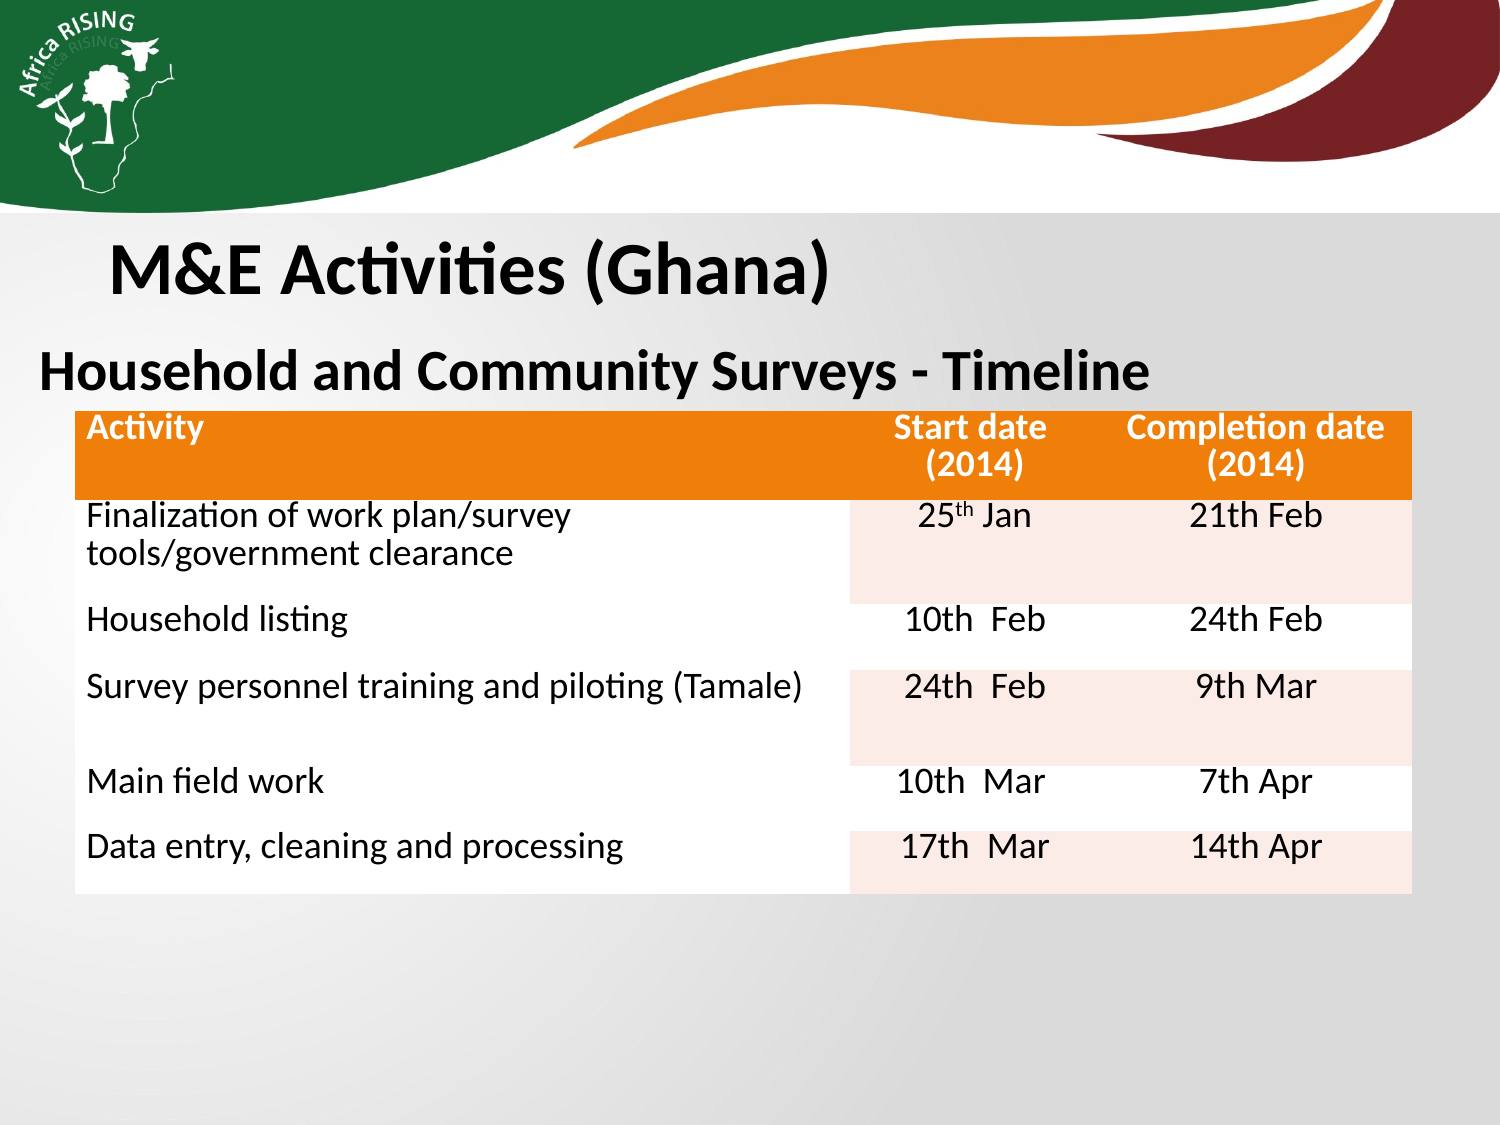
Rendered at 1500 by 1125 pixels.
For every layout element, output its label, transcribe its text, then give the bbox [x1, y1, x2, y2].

table_header Completion date (2014) [1100, 411, 1412, 500]
table_cell Data entry, cleaning and processing [75, 831, 850, 894]
table_cell Household listing [75, 604, 850, 670]
table_cell Finalization of work plan/survey tools/government clearance [75, 500, 850, 604]
table_cell 7th Apr [1100, 766, 1412, 831]
table_cell 14th Apr [1100, 831, 1412, 894]
list M&E Activities (Ghana) [75, 212, 1463, 288]
table_cell Survey personnel training and piloting (Tamale) [75, 670, 850, 766]
table_cell 10th Mar [850, 766, 1100, 831]
table_header Start date (2014) [850, 411, 1100, 500]
text_box Household and Community Surveys - Timeline [24, 324, 1413, 410]
picture [0, 0, 1500, 213]
table_cell 25th Jan [850, 500, 1100, 604]
table_header Activity [75, 411, 850, 500]
table_cell 9th Mar [1100, 670, 1412, 766]
table_cell 17th Mar [850, 831, 1100, 894]
table_cell 21th Feb [1100, 500, 1412, 604]
table_cell 24th Feb [850, 670, 1100, 766]
table_cell Main field work [75, 766, 850, 831]
table_cell 24th Feb [1100, 604, 1412, 670]
table_cell 10th Feb [850, 604, 1100, 670]
